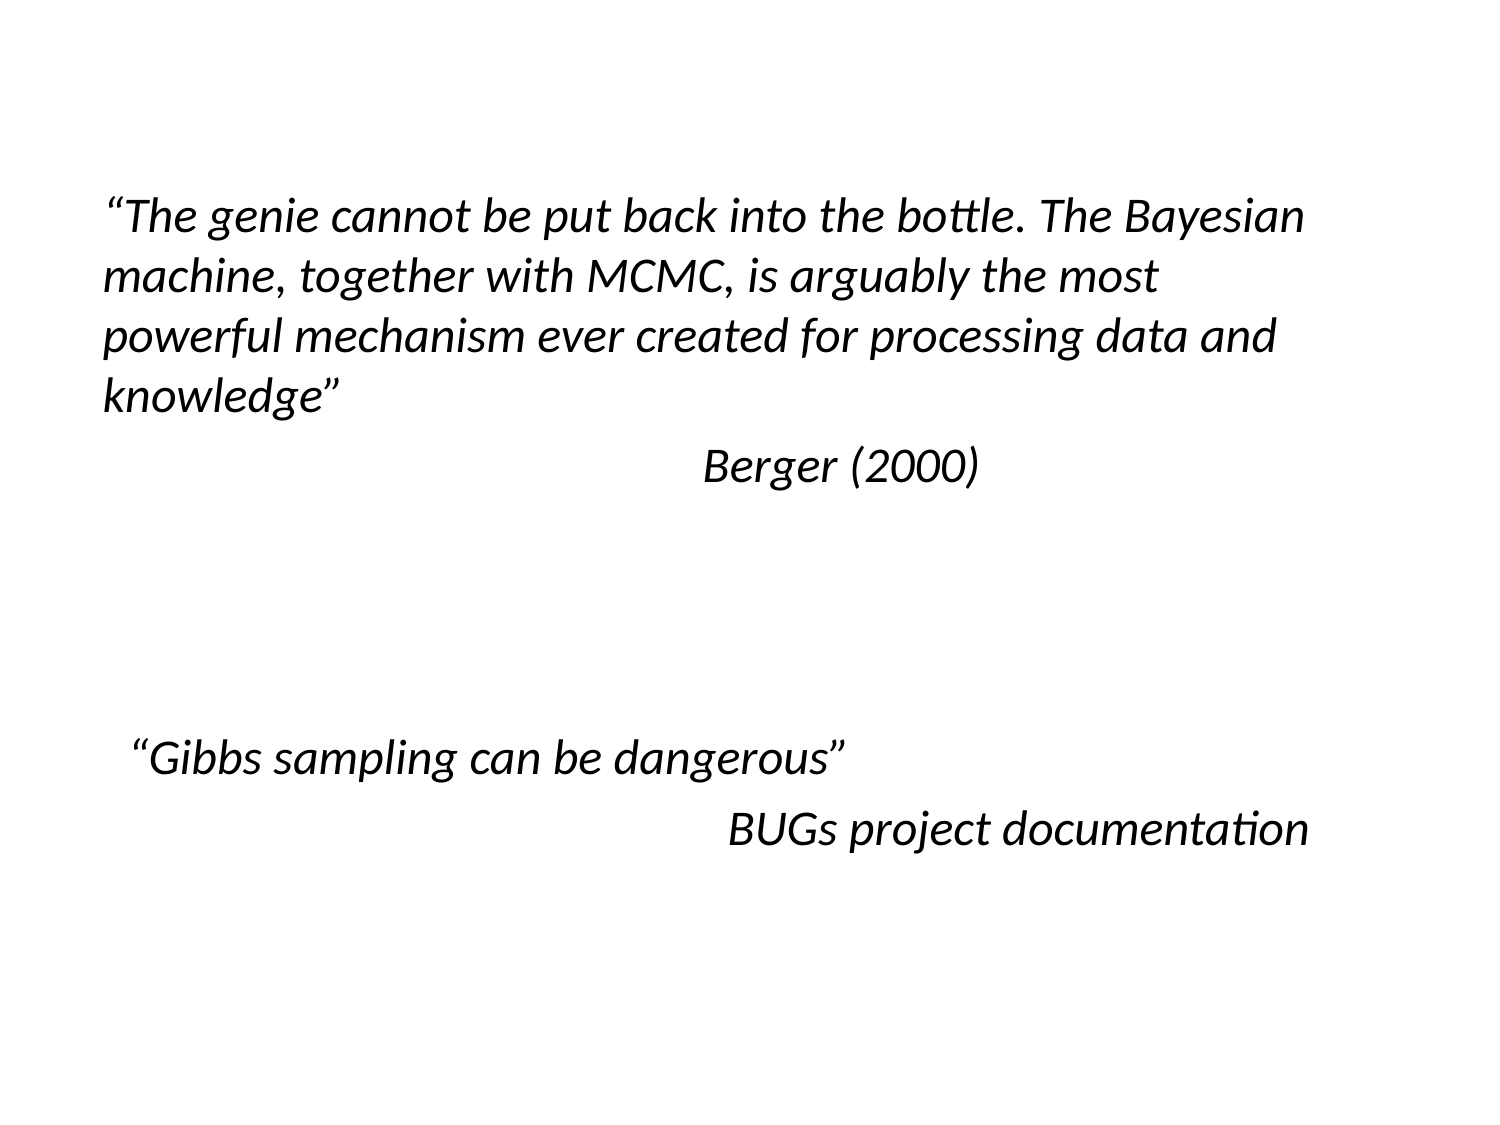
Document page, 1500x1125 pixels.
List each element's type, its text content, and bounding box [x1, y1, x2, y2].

text_box “Gibbs sampling can be dangerous” BUGs project documentation [112, 616, 1388, 863]
list “The genie cannot be put back into the bottle. The Bayesian machine, together with MCMC, is arguably the most powerful mechanism ever created for processing data and knowledge” Berger (2000) [87, 253, 1363, 500]
